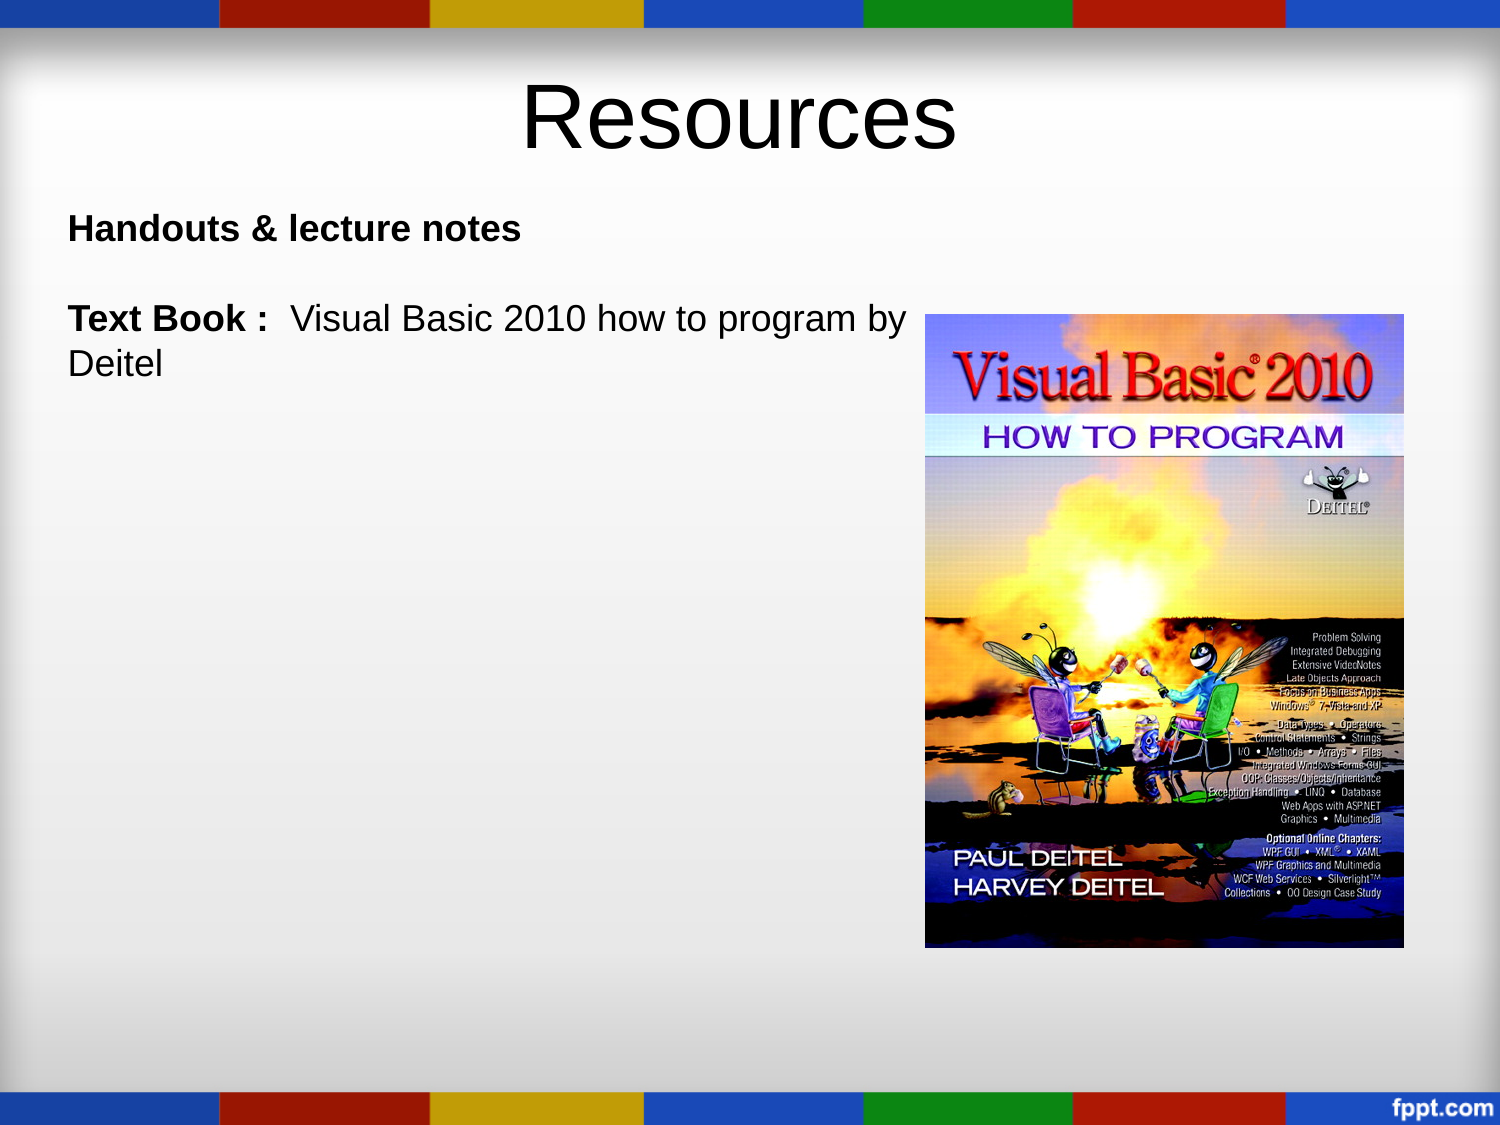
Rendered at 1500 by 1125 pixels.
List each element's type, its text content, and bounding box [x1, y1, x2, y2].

title Resources [64, 30, 1416, 193]
picture [0, 0, 1500, 1125]
text_box Handouts & lecture notes Text Book : Visual Basic 2010 how to program by Deitel [53, 196, 928, 481]
